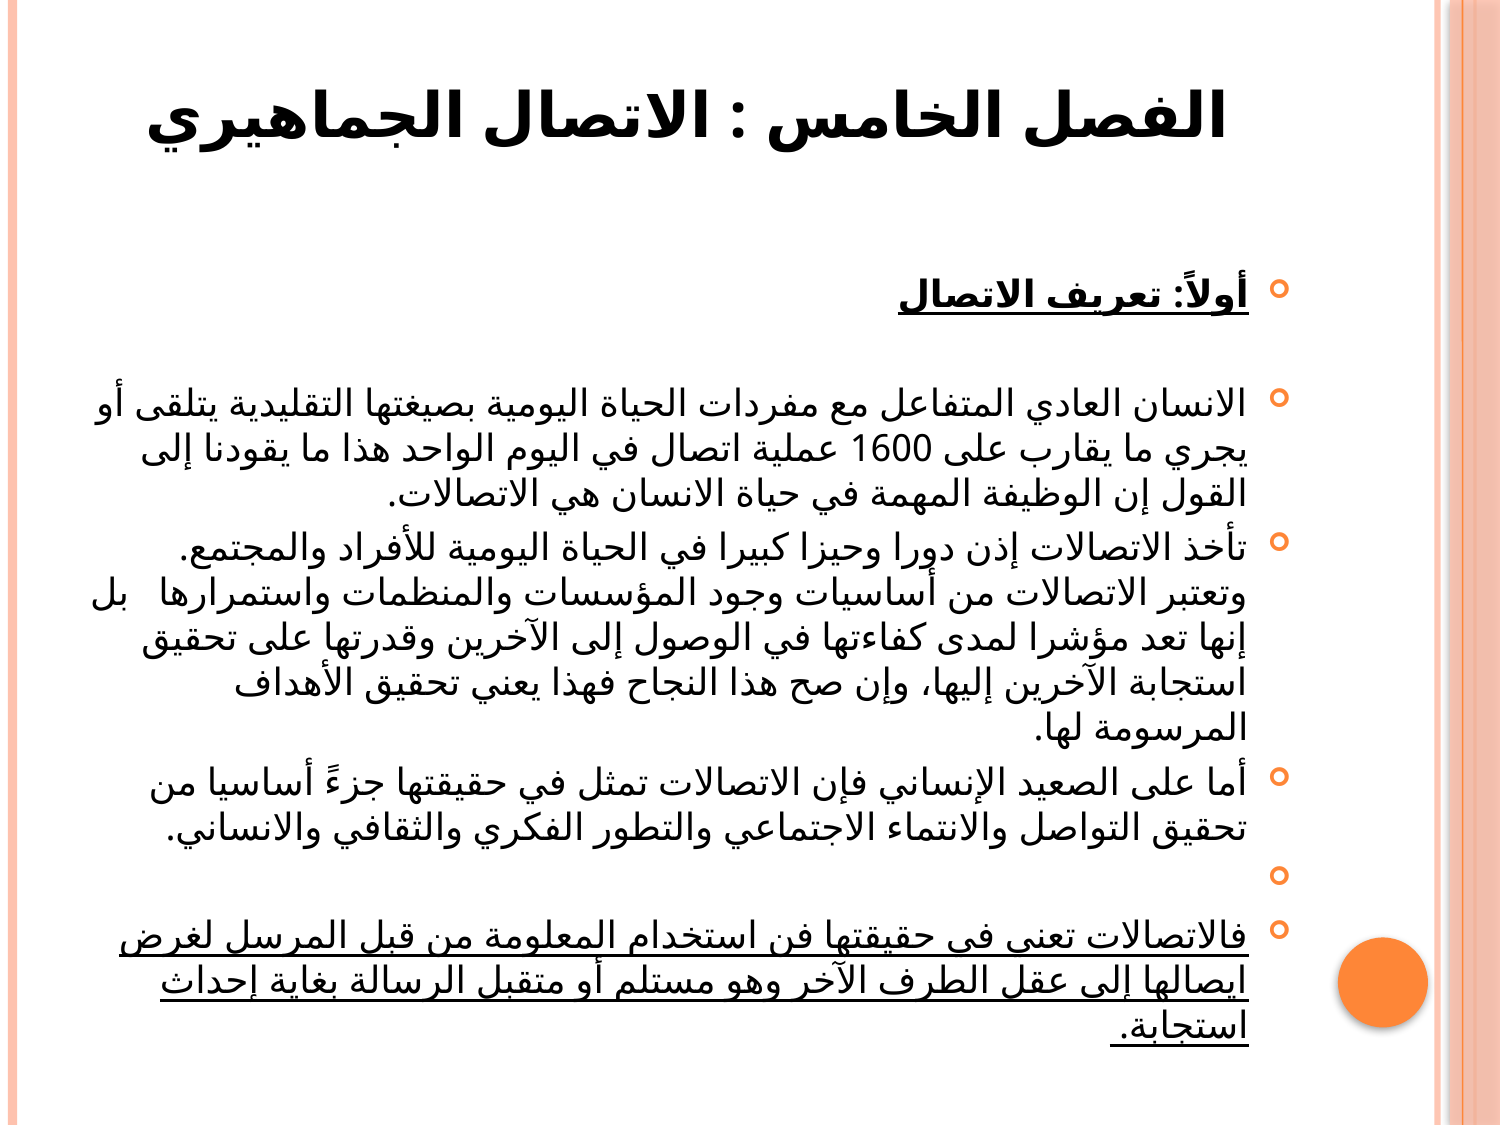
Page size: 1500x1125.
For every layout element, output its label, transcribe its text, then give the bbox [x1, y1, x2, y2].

title الفصل الخامس : الاتصال الجماهيري [75, 45, 1300, 233]
list أولاً: تعريف الاتصال الانسان العادي المتفاعل مع مفردات الحياة اليومية بصيغتها التقليدية يتلقى أو يجري ما يقارب على 1600 عملية اتصال في اليوم الواحد هذا ما يقودنا إلى القول إن الوظيفة المهمة في حياة الانسان هي الاتصالات. تأخذ الاتصالات إذن دورا وحيزا كبيرا في الحياة اليومية للأفراد والمجتمع. وتعتبر الاتصالات من أساسيات وجود المؤسسات والمنظمات واستمرارها بل إنها تعد مؤشرا لمدى كفاءتها في الوصول إلى الآخرين وقدرتها على تحقيق استجابة الآخرين إليها، وإن صح هذا النجاح فهذا يعني تحقيق الأهداف المرسومة لها. أما على الصعيد الإنساني فإن الاتصالات تمثل في حقيقتها جزءً أساسيا من تحقيق التواصل والانتماء الاجتماعي والتطور الفكري والثقافي والانساني. فالاتصالات تعني في حقيقتها فن استخدام المعلومة من قبل المرسل لغرض ايصالها إلى عقل الطرف الآخر وهو مستلم أو متقبل الرسالة بغاية إحداث استجابة. [75, 262, 1300, 1062]
